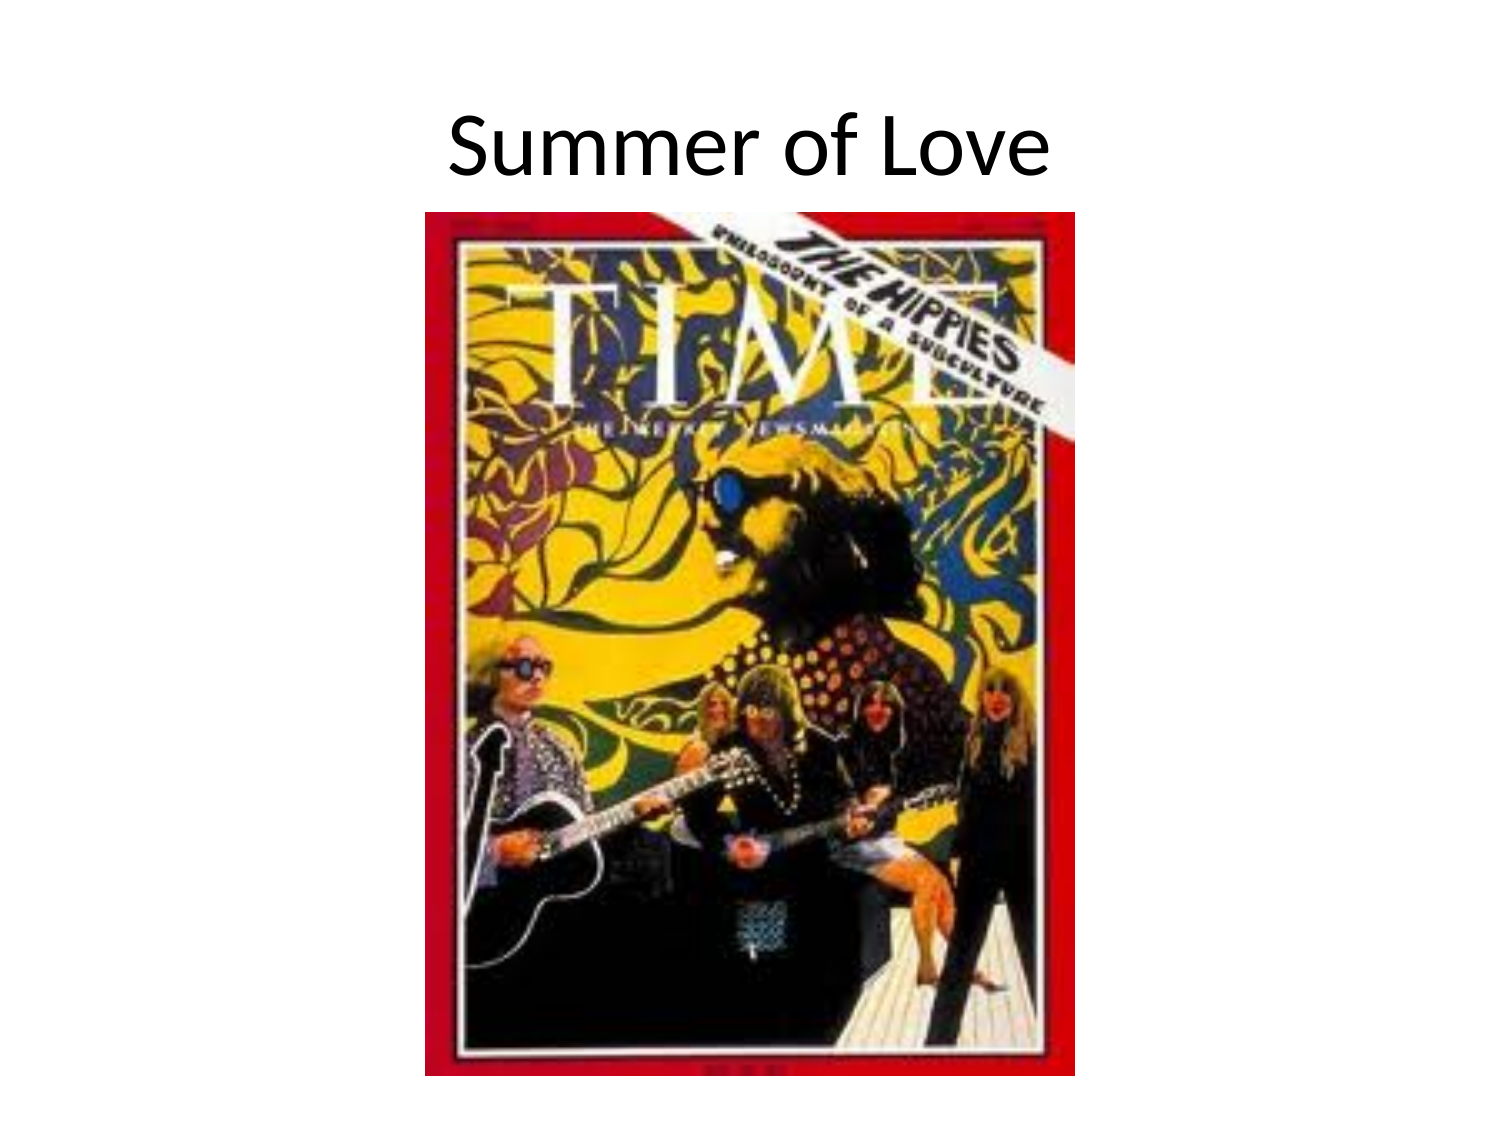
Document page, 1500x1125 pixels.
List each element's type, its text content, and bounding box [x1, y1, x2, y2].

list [424, 212, 1076, 1077]
title Summer of Love [75, 45, 1425, 233]
